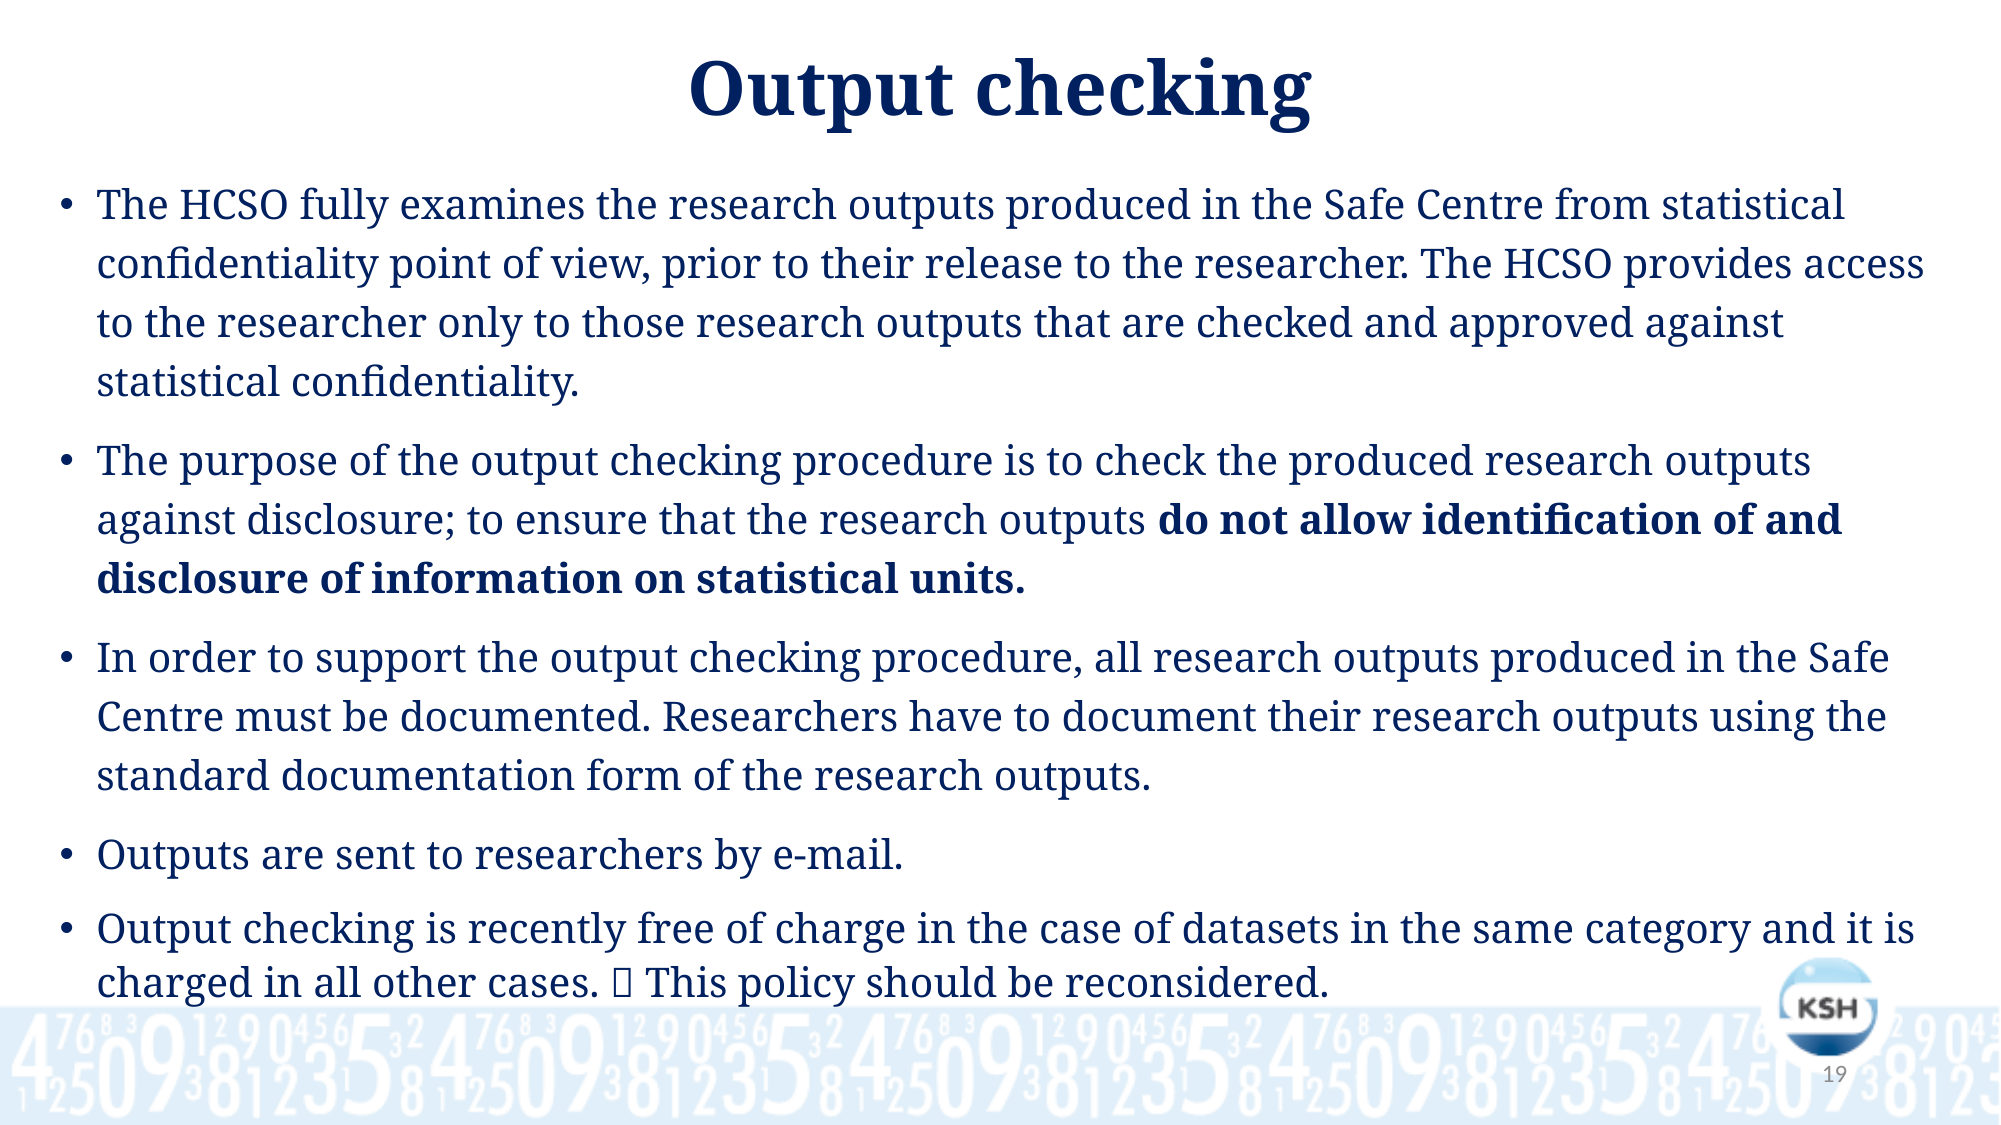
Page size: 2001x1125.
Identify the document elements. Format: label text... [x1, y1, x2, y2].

picture [0, 0, 2001, 1125]
list The HCSO fully examines the research outputs produced in the Safe Centre from statistical confidentiality point of view, prior to their release to the researcher. The HCSO provides access to the researcher only to those research outputs that are checked and approved against statistical confidentiality. The purpose of the output checking procedure is to check the produced research outputs against disclosure; to ensure that the research outputs do not allow identification of and disclosure of information on statistical units. In order to support the output checking procedure, all research outputs produced in the Safe Centre must be documented. Researchers have to document their research outputs using the standard documentation form of the research outputs. Outputs are sent to researchers by e-mail. Output checking is recently free of charge in the case of datasets in the same category and it is charged in all other cases.  This policy should be reconsidered. [44, 161, 1953, 1014]
text_box Output checking [0, 33, 2000, 138]
slide_number 19 [1412, 1042, 1863, 1103]
